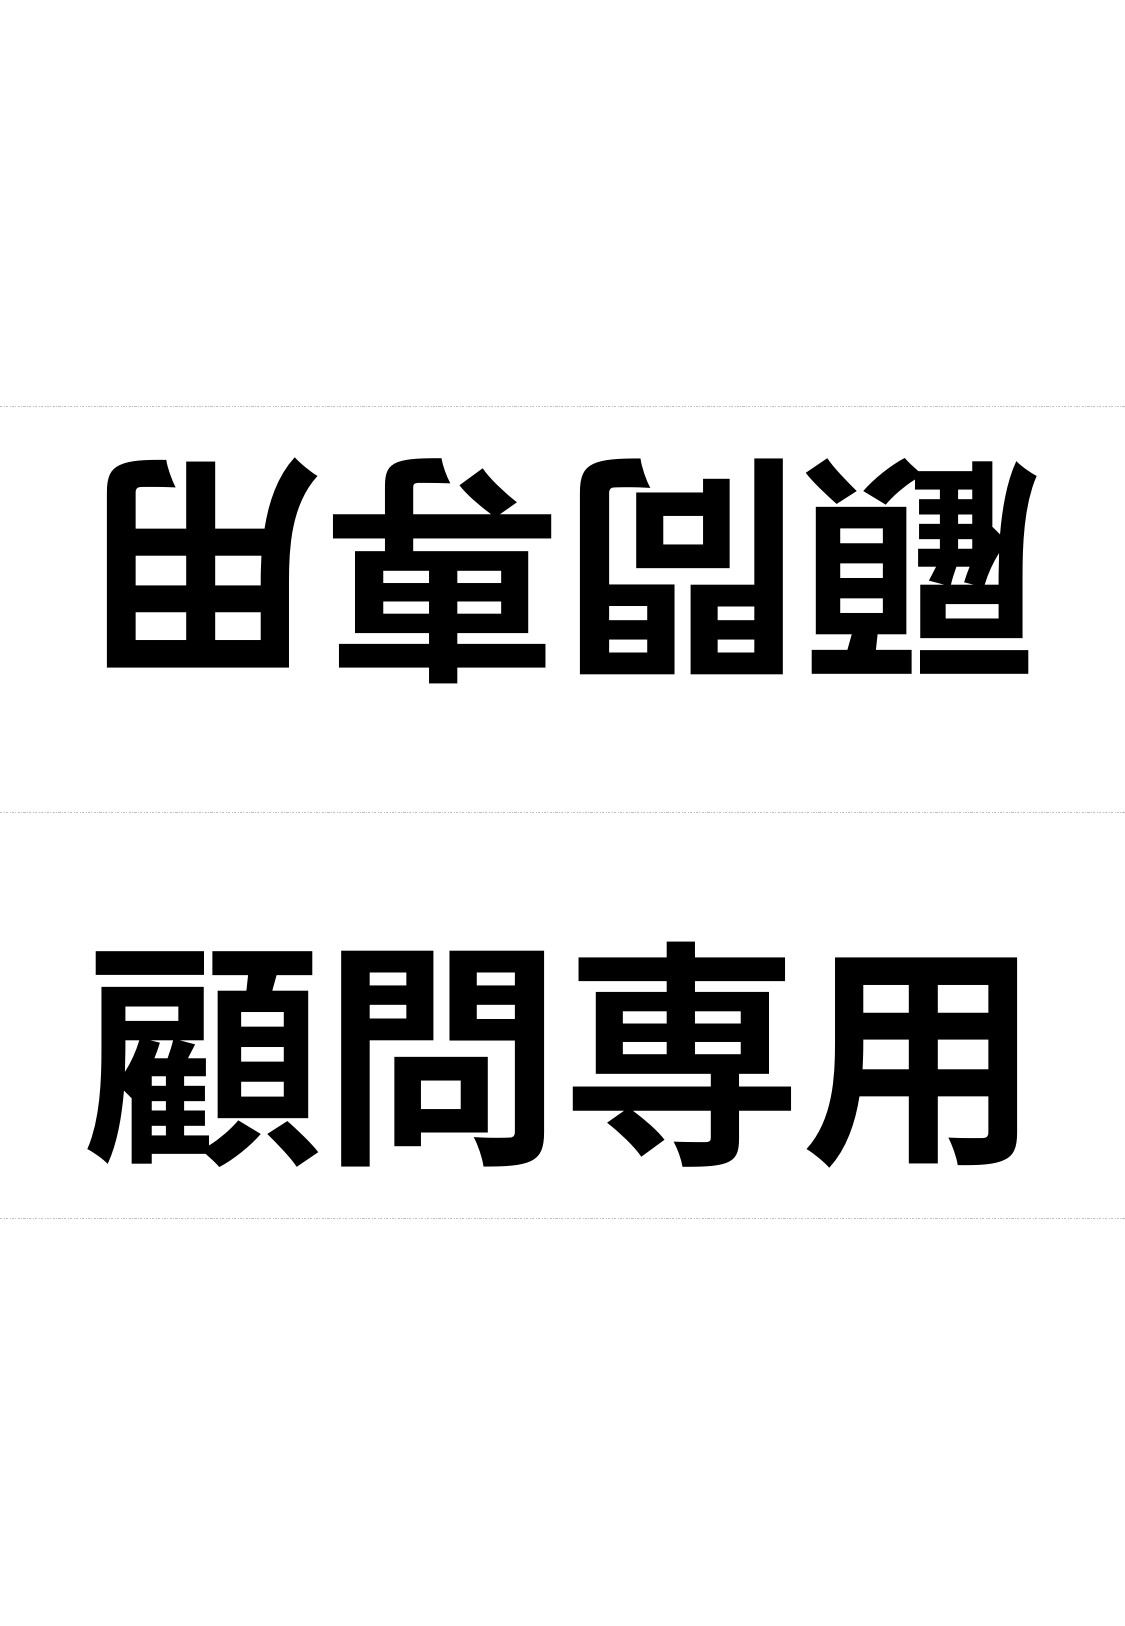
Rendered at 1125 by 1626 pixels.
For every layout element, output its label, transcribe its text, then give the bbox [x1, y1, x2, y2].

text_box 顧問専用 [68, 425, 1057, 728]
text_box 顧問専用 [68, 898, 1057, 1201]
